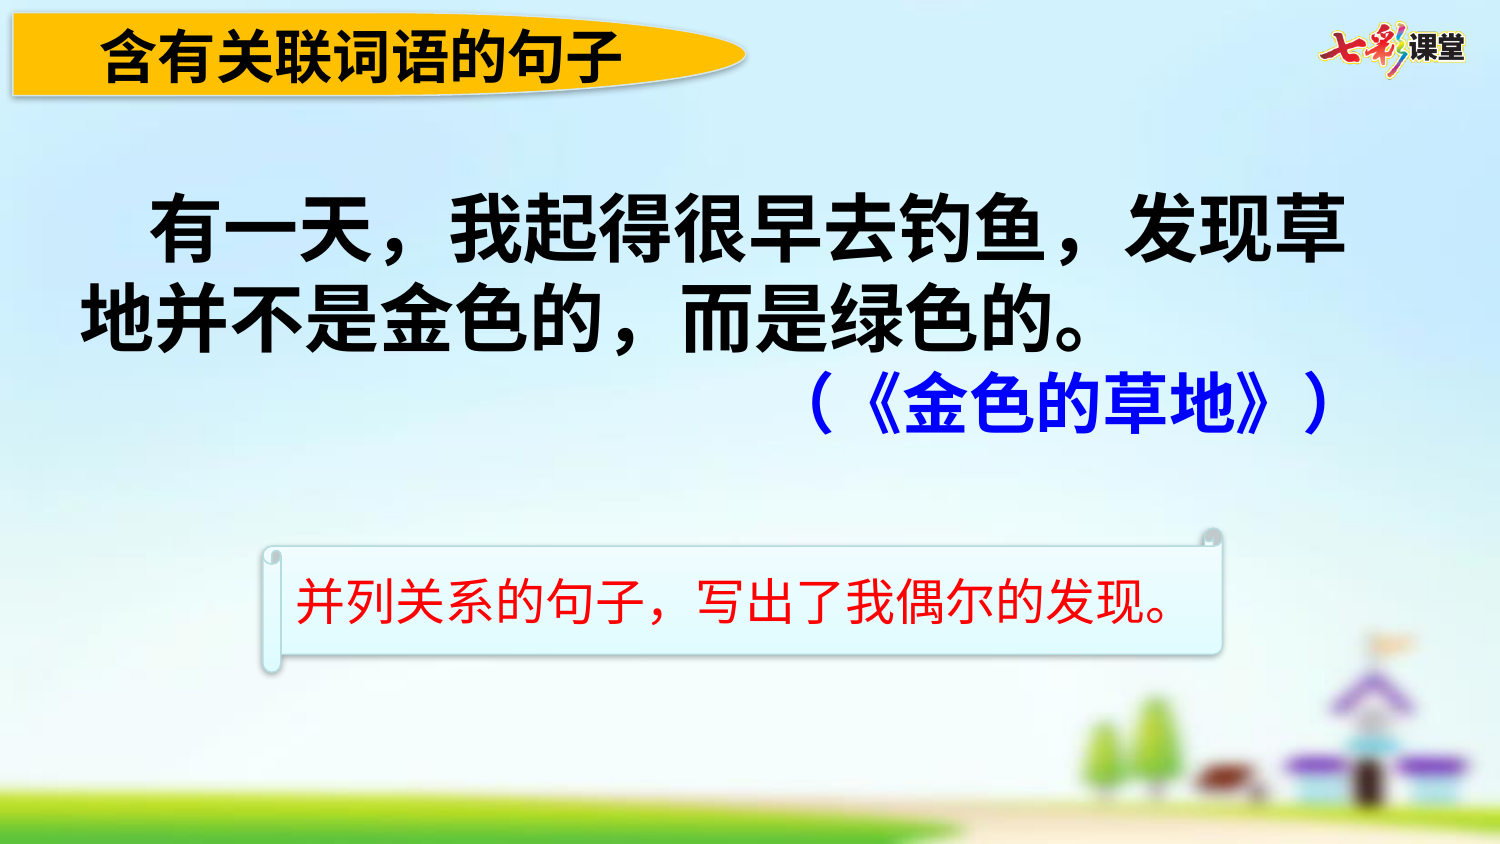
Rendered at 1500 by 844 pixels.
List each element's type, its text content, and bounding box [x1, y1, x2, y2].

text_box 并列关系的句子，写出了我偶尔的发现。 [261, 527, 1224, 674]
text_box 有一天，我起得很早去钓鱼，发现草地并不是金色的，而是绿色的。 （《金色的草地》） [64, 174, 1400, 449]
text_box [0, 12, 747, 167]
picture [0, 0, 1500, 844]
